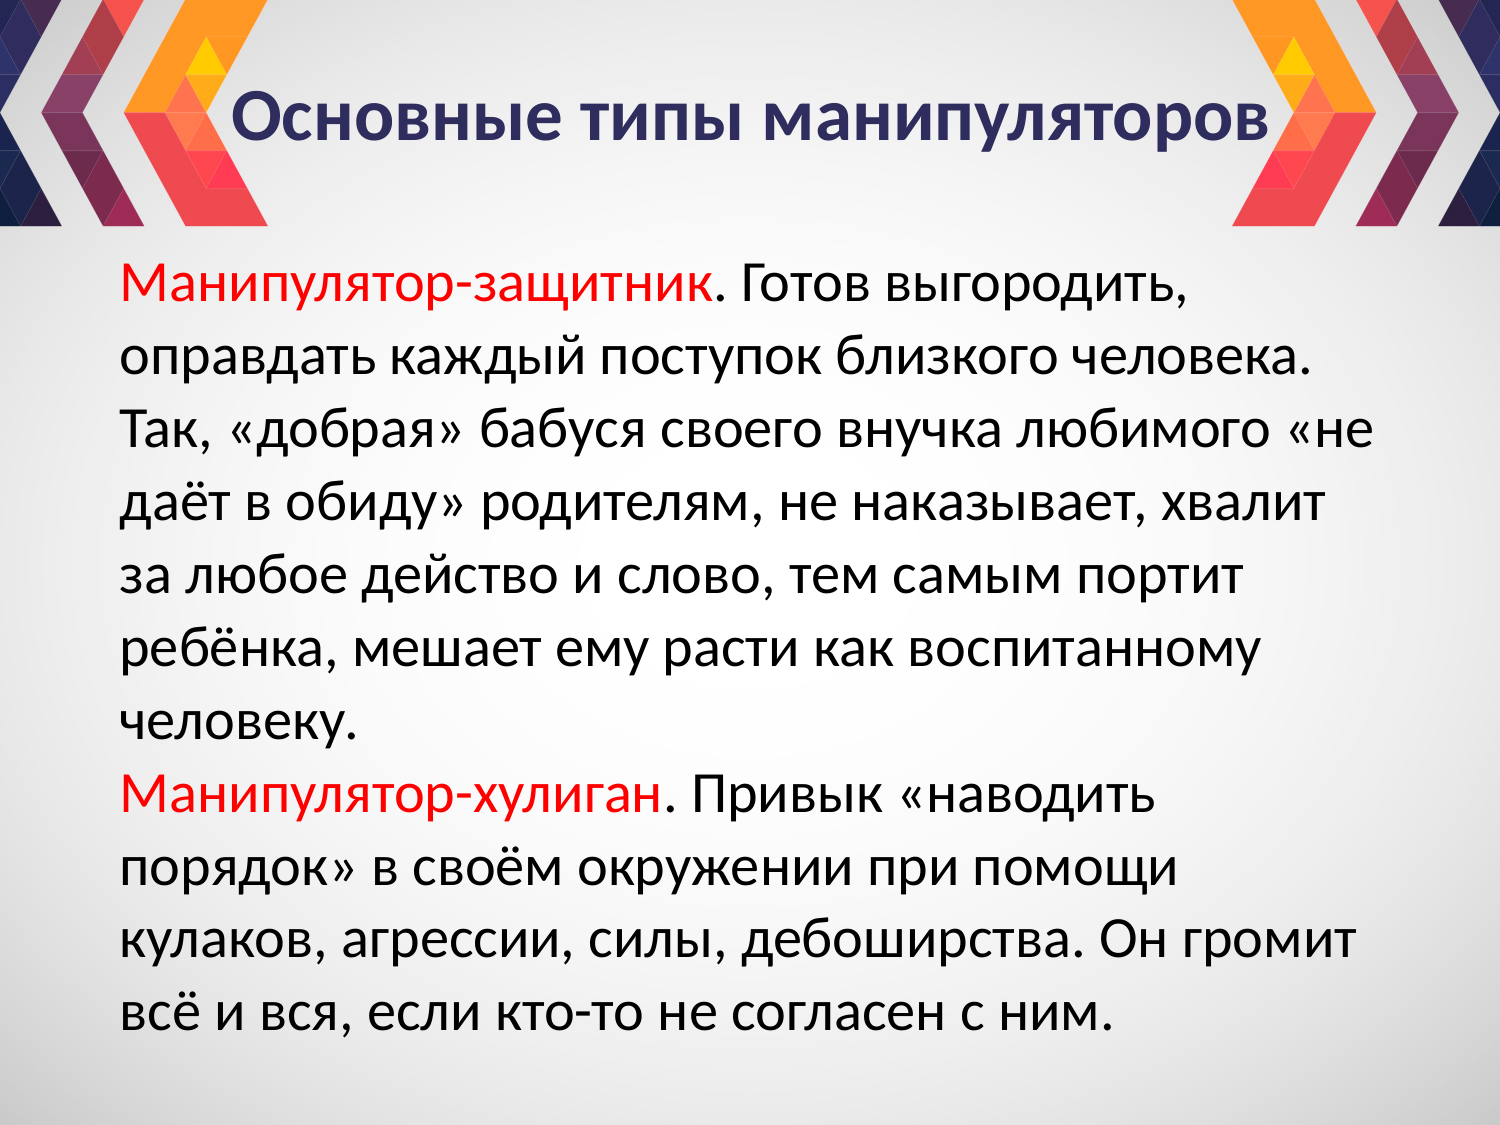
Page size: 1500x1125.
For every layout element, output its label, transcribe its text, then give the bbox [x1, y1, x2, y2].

picture [0, 0, 1500, 1125]
title Основные типы манипуляторов [209, 59, 1293, 173]
list Манипулятор-защитник. Готов выгородить, оправдать каждый поступок близкого человека. Так, «добрая» бабуся своего внучка любимого «не даёт в обиду» родителям, не наказывает, хвалит за любое действо и слово, тем самым портит ребёнка, мешает ему расти как воспитанному человеку. Манипулятор-хулиган. Привык «наводить порядок» в своём окружении при помощи кулаков, агрессии, силы, дебоширства. Он громит всё и вся, если кто-то не согласен с ним. [104, 232, 1399, 1125]
